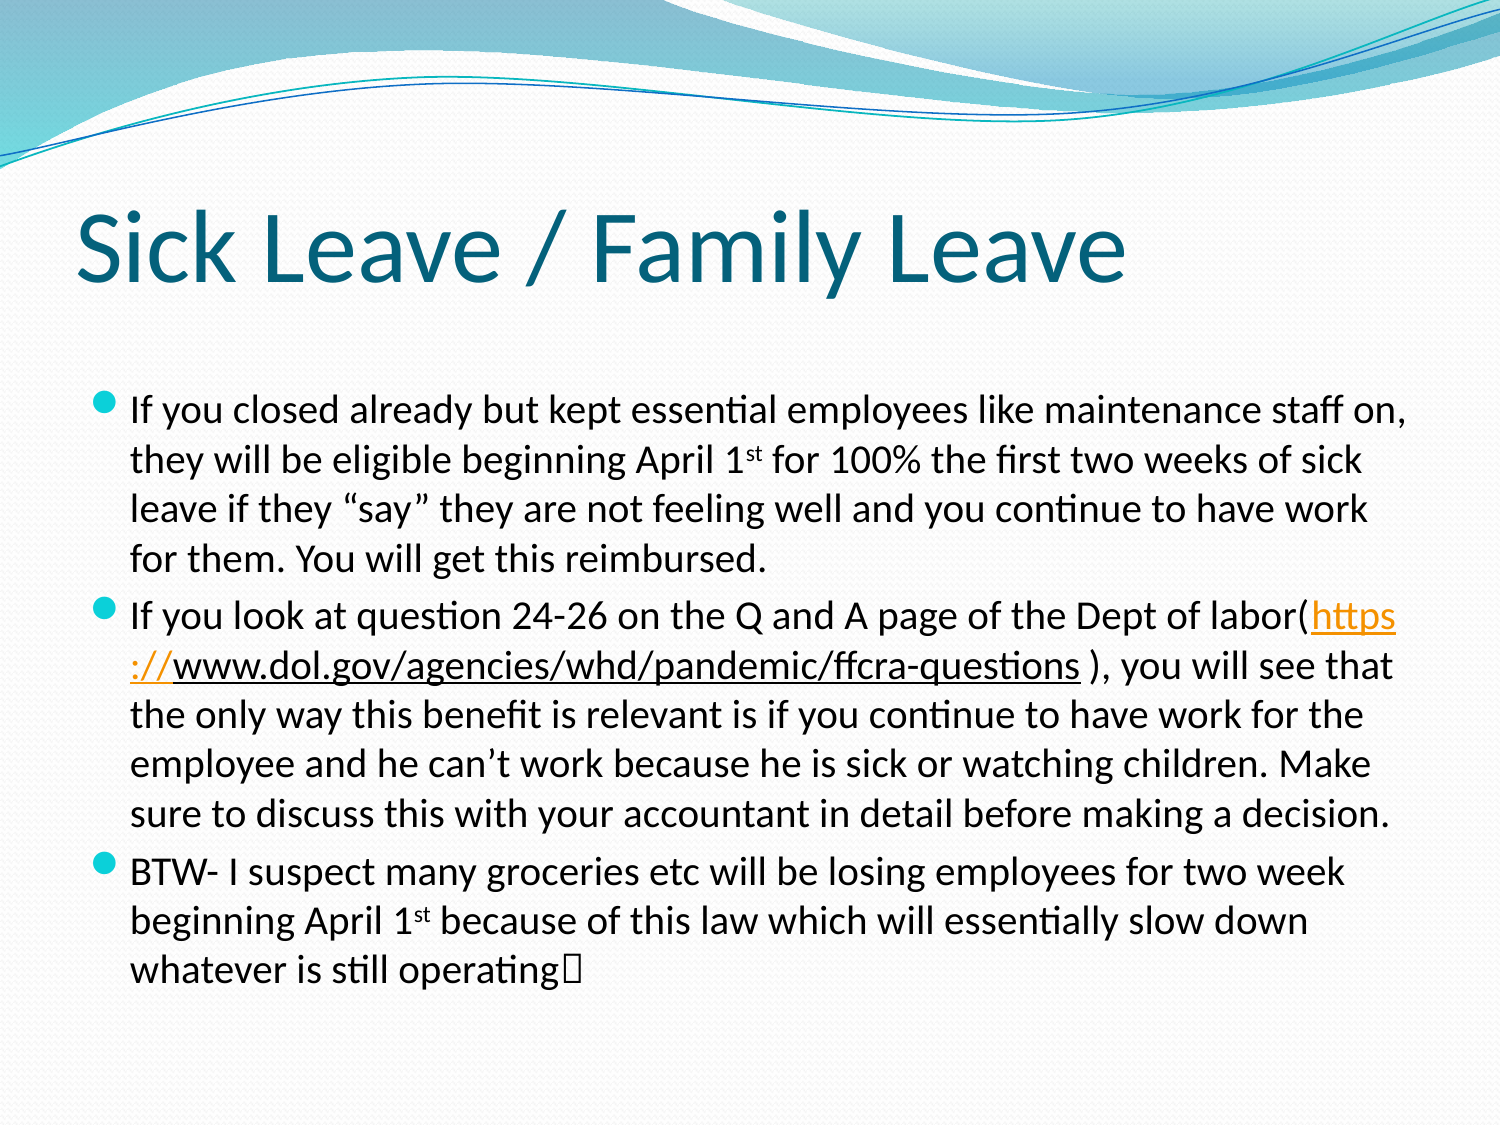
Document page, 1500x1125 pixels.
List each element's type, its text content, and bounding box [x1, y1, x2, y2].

title Sick Leave / Family Leave [75, 115, 1425, 303]
list If you closed already but kept essential employees like maintenance staff on, they will be eligible beginning April 1st for 100% the first two weeks of sick leave if they “say” they are not feeling well and you continue to have work for them. You will get this reimbursed. If you look at question 24-26 on the Q and A page of the Dept of labor(https://www.dol.gov/agencies/whd/pandemic/ffcra-questions), you will see that the only way this benefit is relevant is if you continue to have work for the employee and he can’t work because he is sick or watching children. Make sure to discuss this with your accountant in detail before making a decision. BTW- I suspect many groceries etc will be losing employees for two week beginning April 1st because of this law which will essentially slow down whatever is still operating [75, 317, 1425, 1038]
